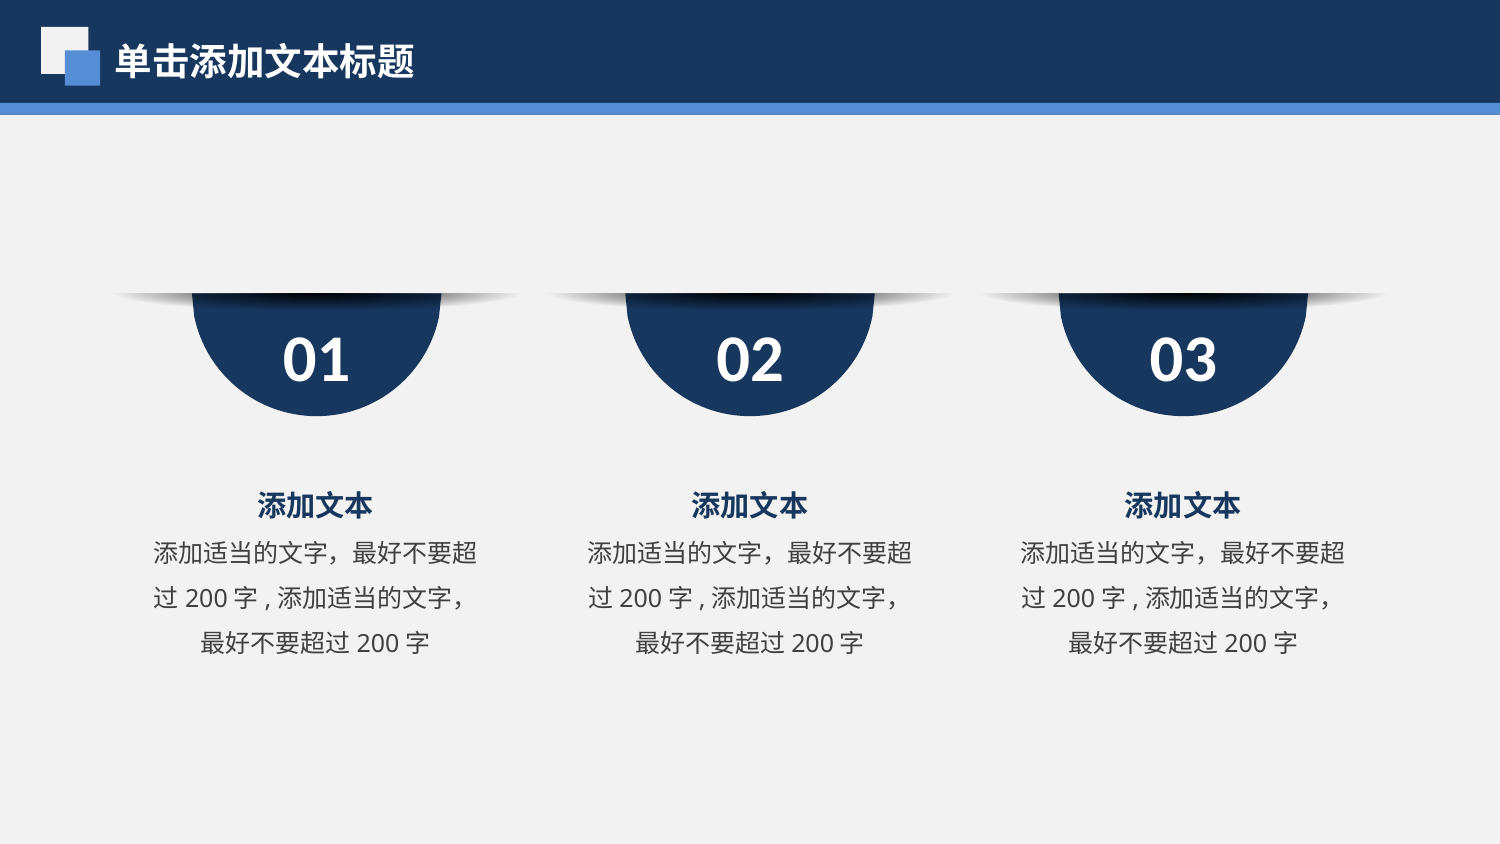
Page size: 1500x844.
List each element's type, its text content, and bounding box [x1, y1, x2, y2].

text_box 添加文本 添加适当的文字，最好不要超过200字,添加适当的文字，最好不要超过200字 [996, 457, 1370, 670]
text_box 01 [192, 319, 441, 419]
text_box [0, 0, 1500, 101]
text_box 单击添加文本标题 [100, 30, 479, 91]
text_box 添加文本 添加适当的文字，最好不要超过200字,添加适当的文字，最好不要超过200字 [129, 457, 502, 670]
text_box 添加文本 添加适当的文字，最好不要超过200字,添加适当的文字，最好不要超过200字 [563, 457, 937, 670]
text_box [63, 48, 102, 88]
picture [976, 292, 1391, 312]
picture [109, 292, 524, 312]
text_box 02 [626, 319, 874, 419]
picture [542, 292, 958, 312]
text_box [0, 101, 1500, 117]
text_box 03 [1059, 319, 1308, 419]
text_box [39, 25, 91, 76]
